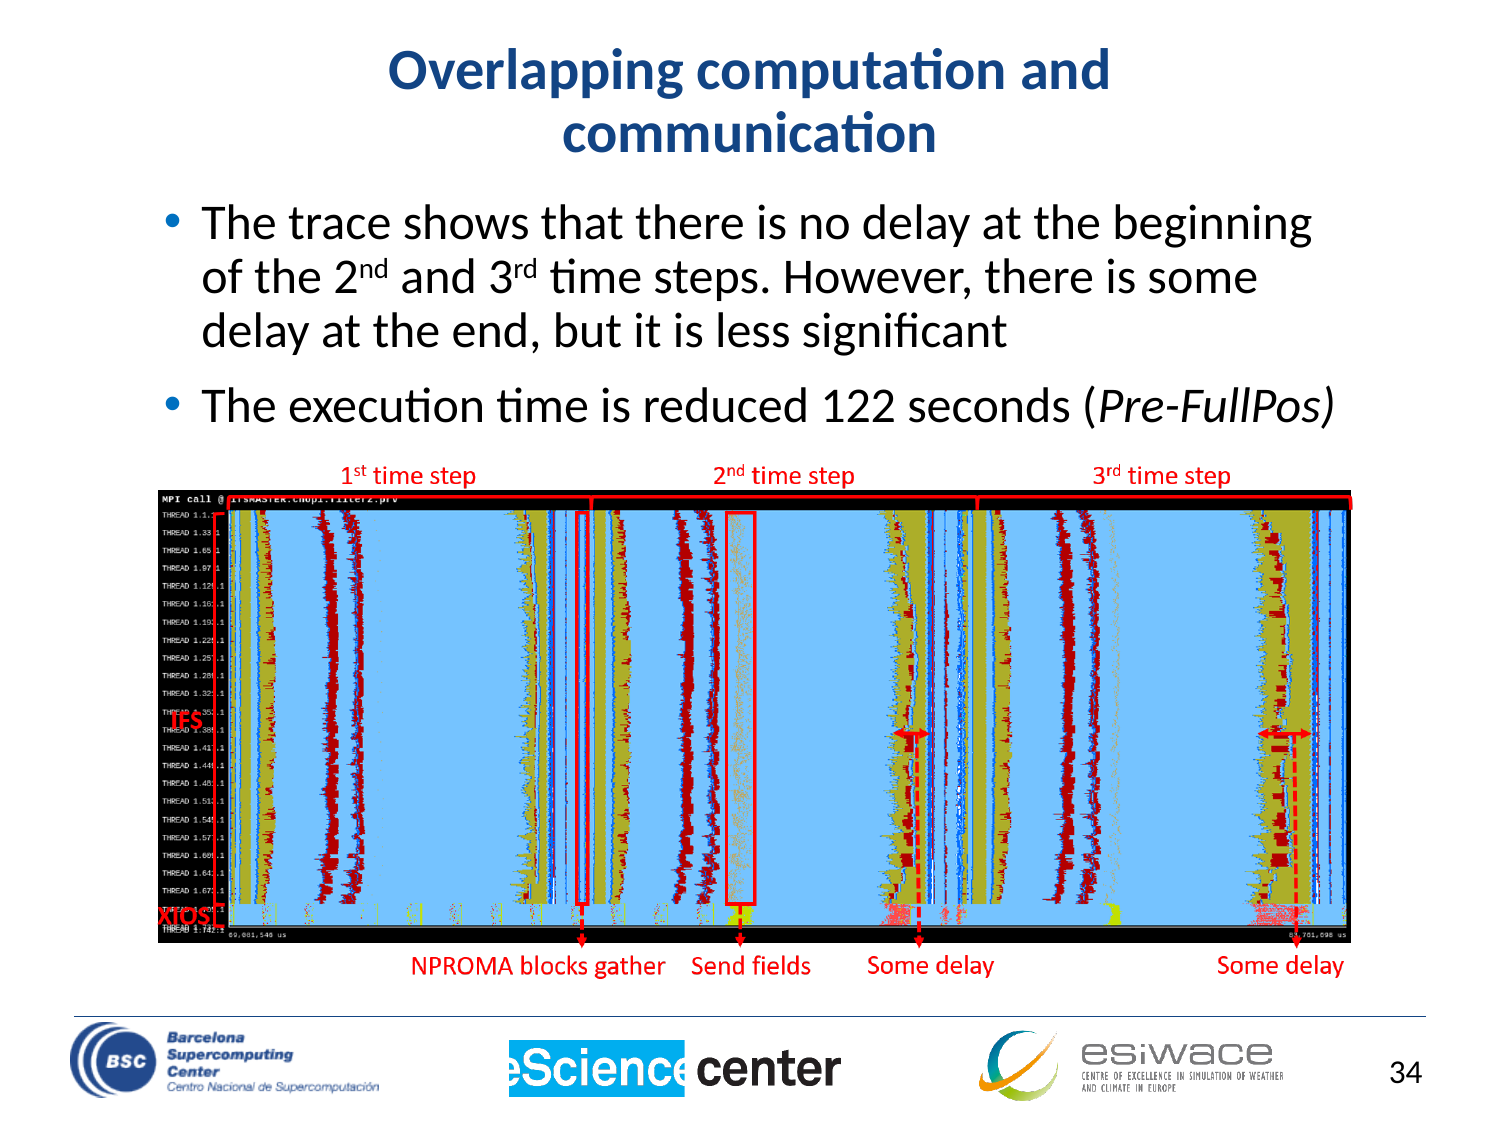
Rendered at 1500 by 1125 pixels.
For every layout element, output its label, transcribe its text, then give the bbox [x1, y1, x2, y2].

list The trace shows that there is no delay at the beginning of the 2nd and 3rd time steps. However, there is some delay at the end, but it is less significant The execution time is reduced 122 seconds (Pre-FullPos) [140, 166, 1374, 1006]
picture [140, 449, 1360, 998]
title Overlapping computation and communication [192, 45, 1308, 159]
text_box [73, 1016, 1438, 1103]
